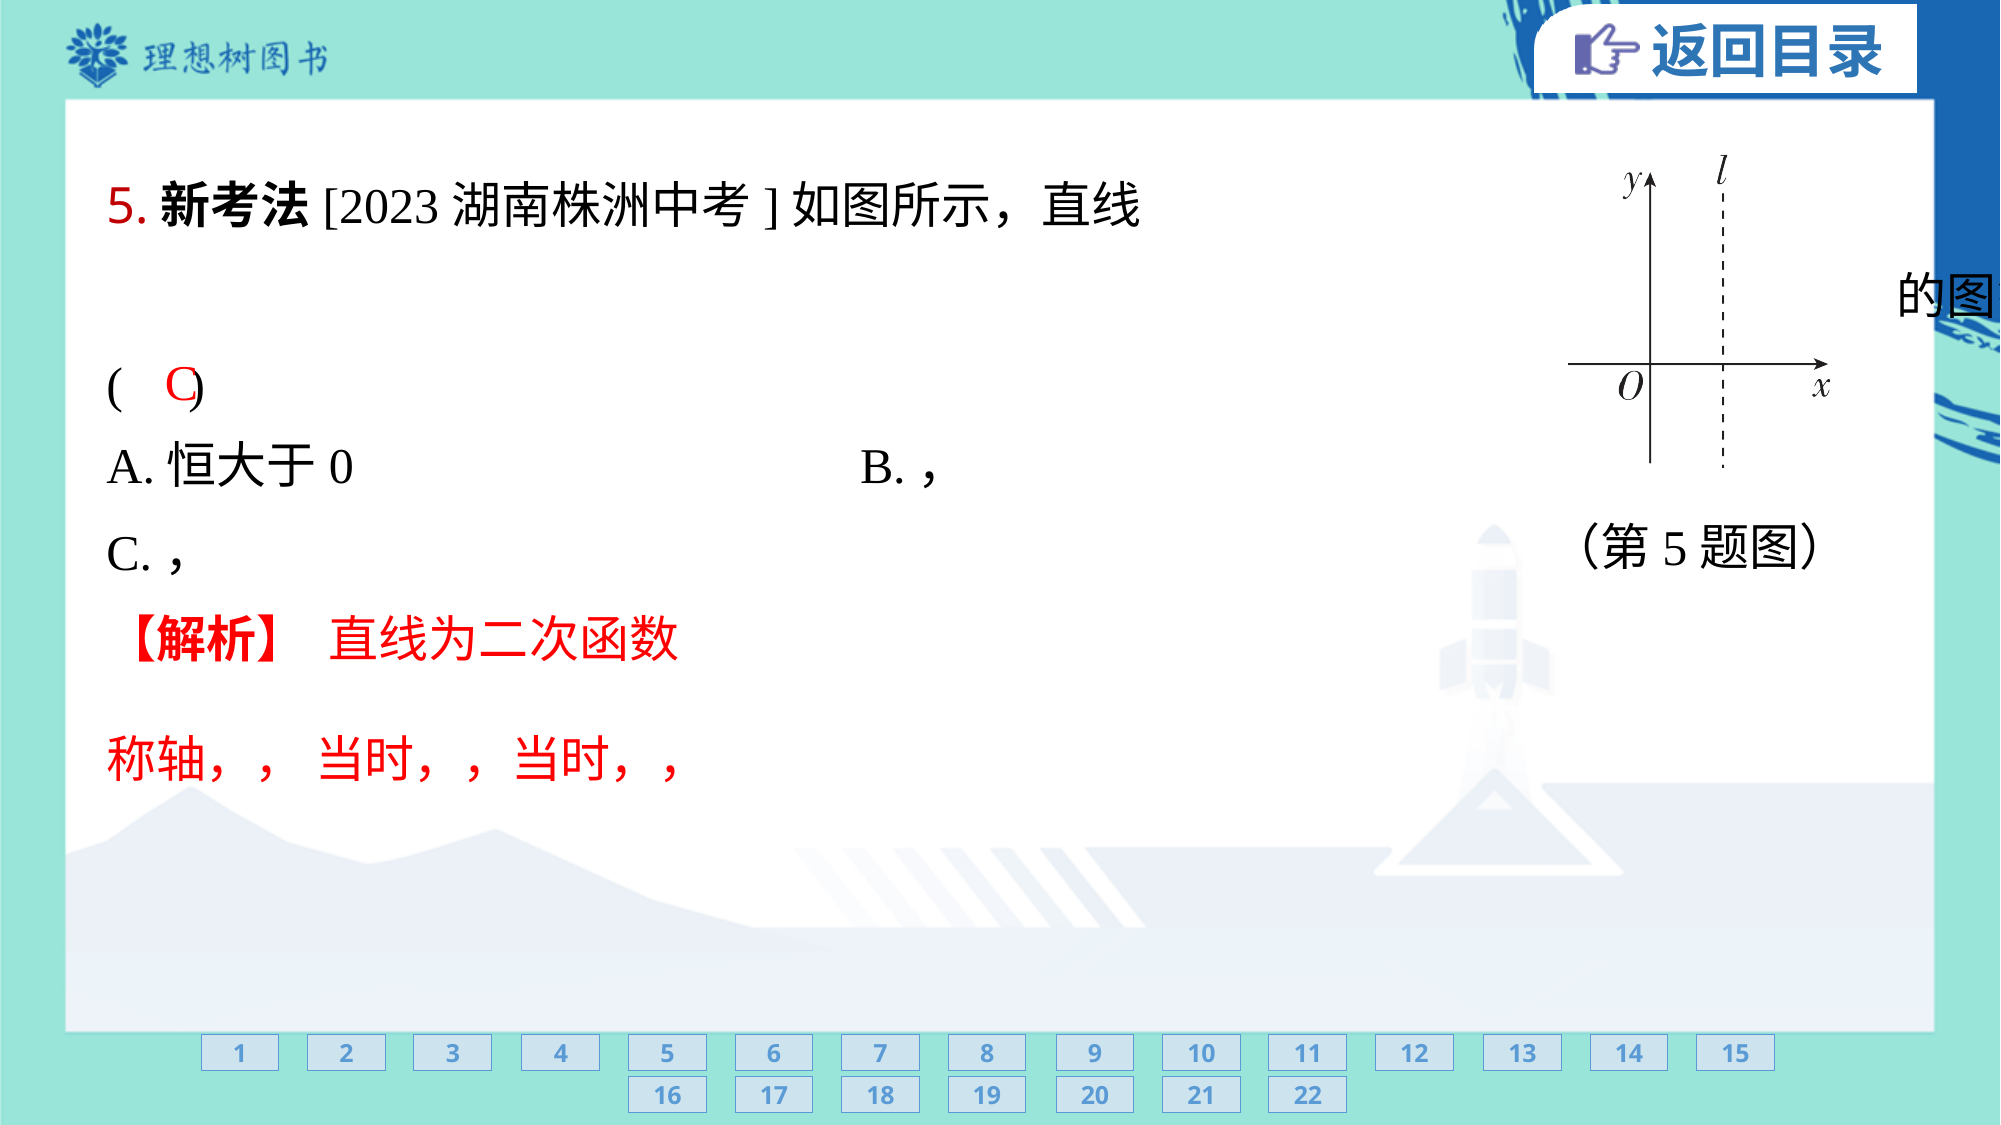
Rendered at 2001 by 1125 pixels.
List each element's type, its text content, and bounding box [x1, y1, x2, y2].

text_box （第5题图） [1556, 488, 1843, 635]
text_box C [146, 323, 217, 402]
picture [0, 0, 2000, 1125]
